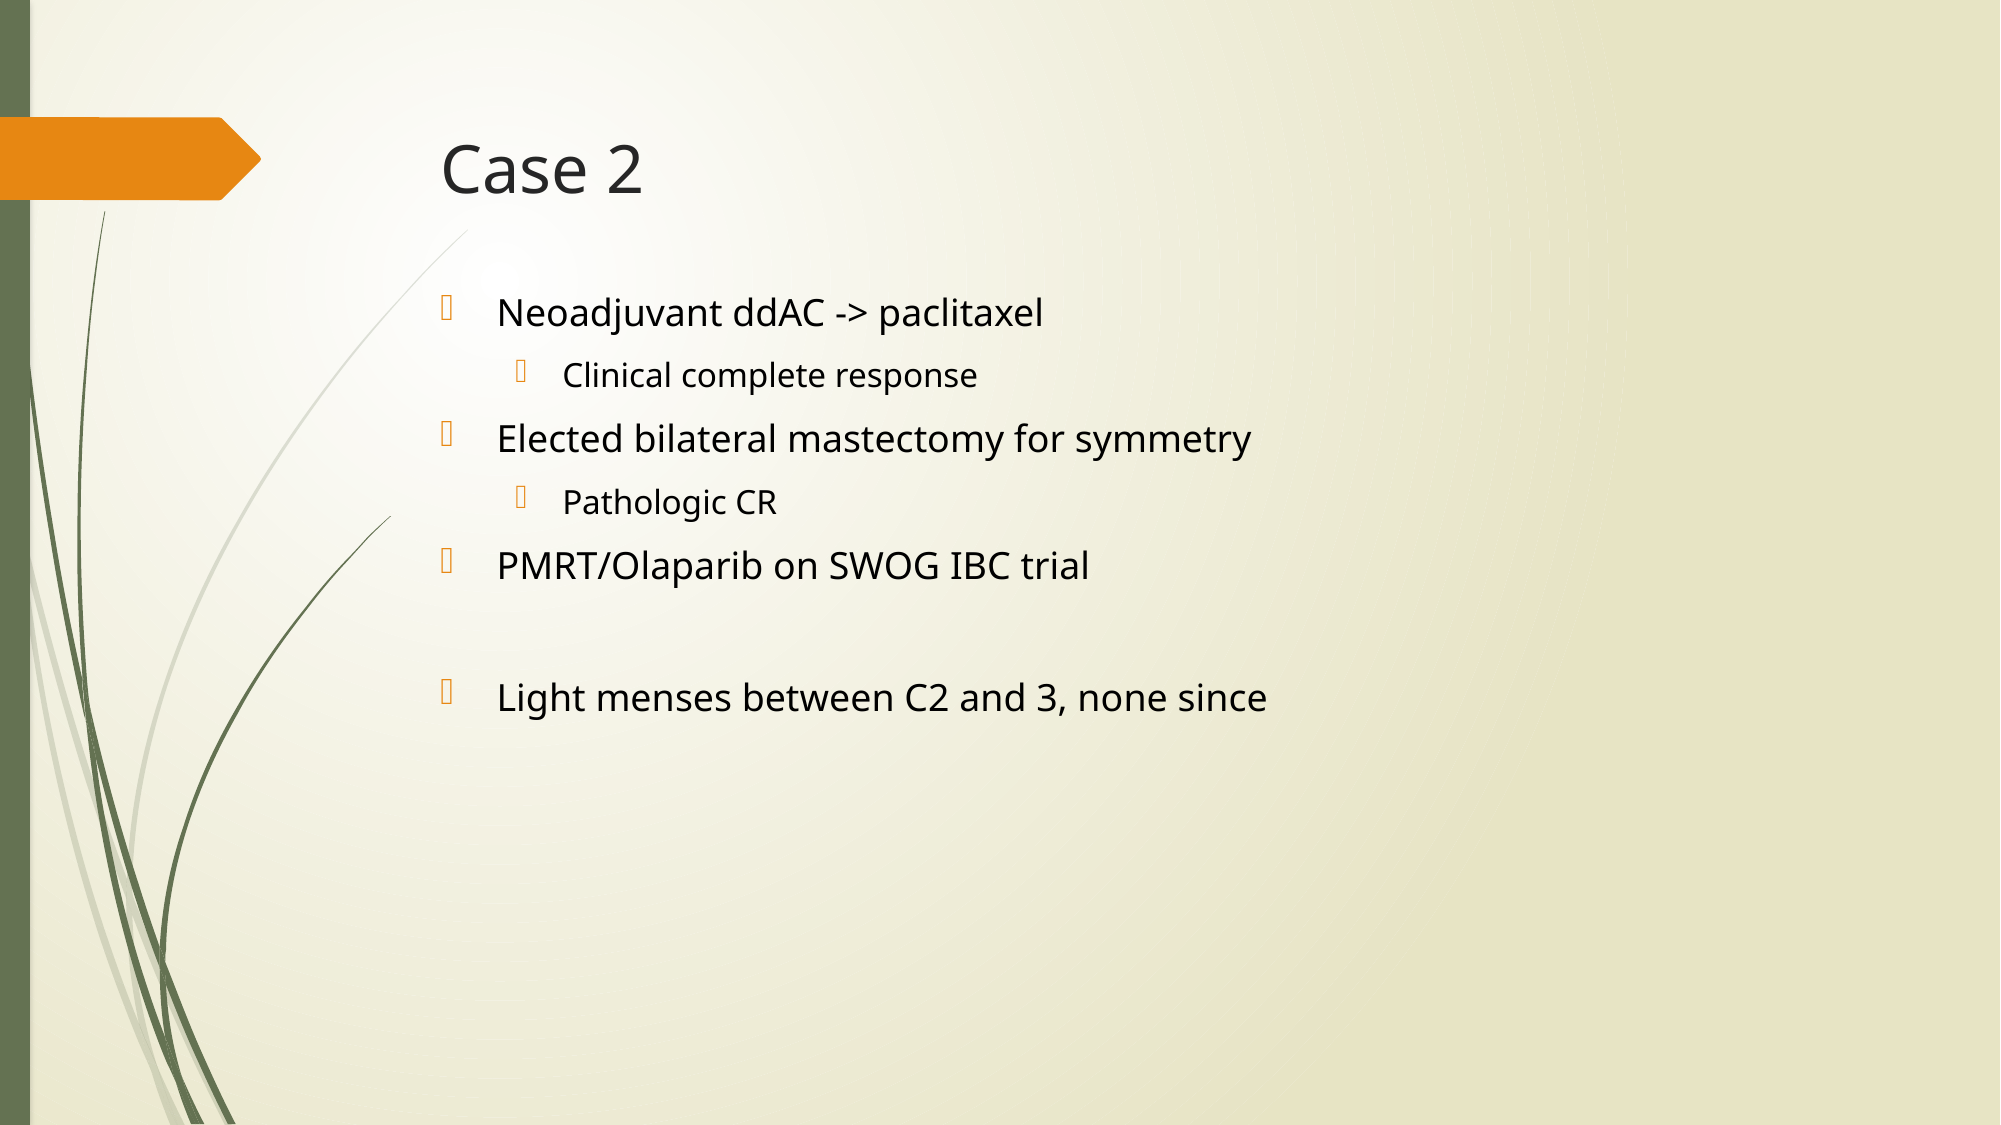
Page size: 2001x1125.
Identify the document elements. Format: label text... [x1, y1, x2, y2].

title Case 2 [425, 119, 1888, 281]
list Neoadjuvant ddAC -> paclitaxel Clinical complete response Elected bilateral mastectomy for symmetry Pathologic CR PMRT/Olaparib on SWOG IBC trial Light menses between C2 and 3, none since [425, 281, 1888, 901]
